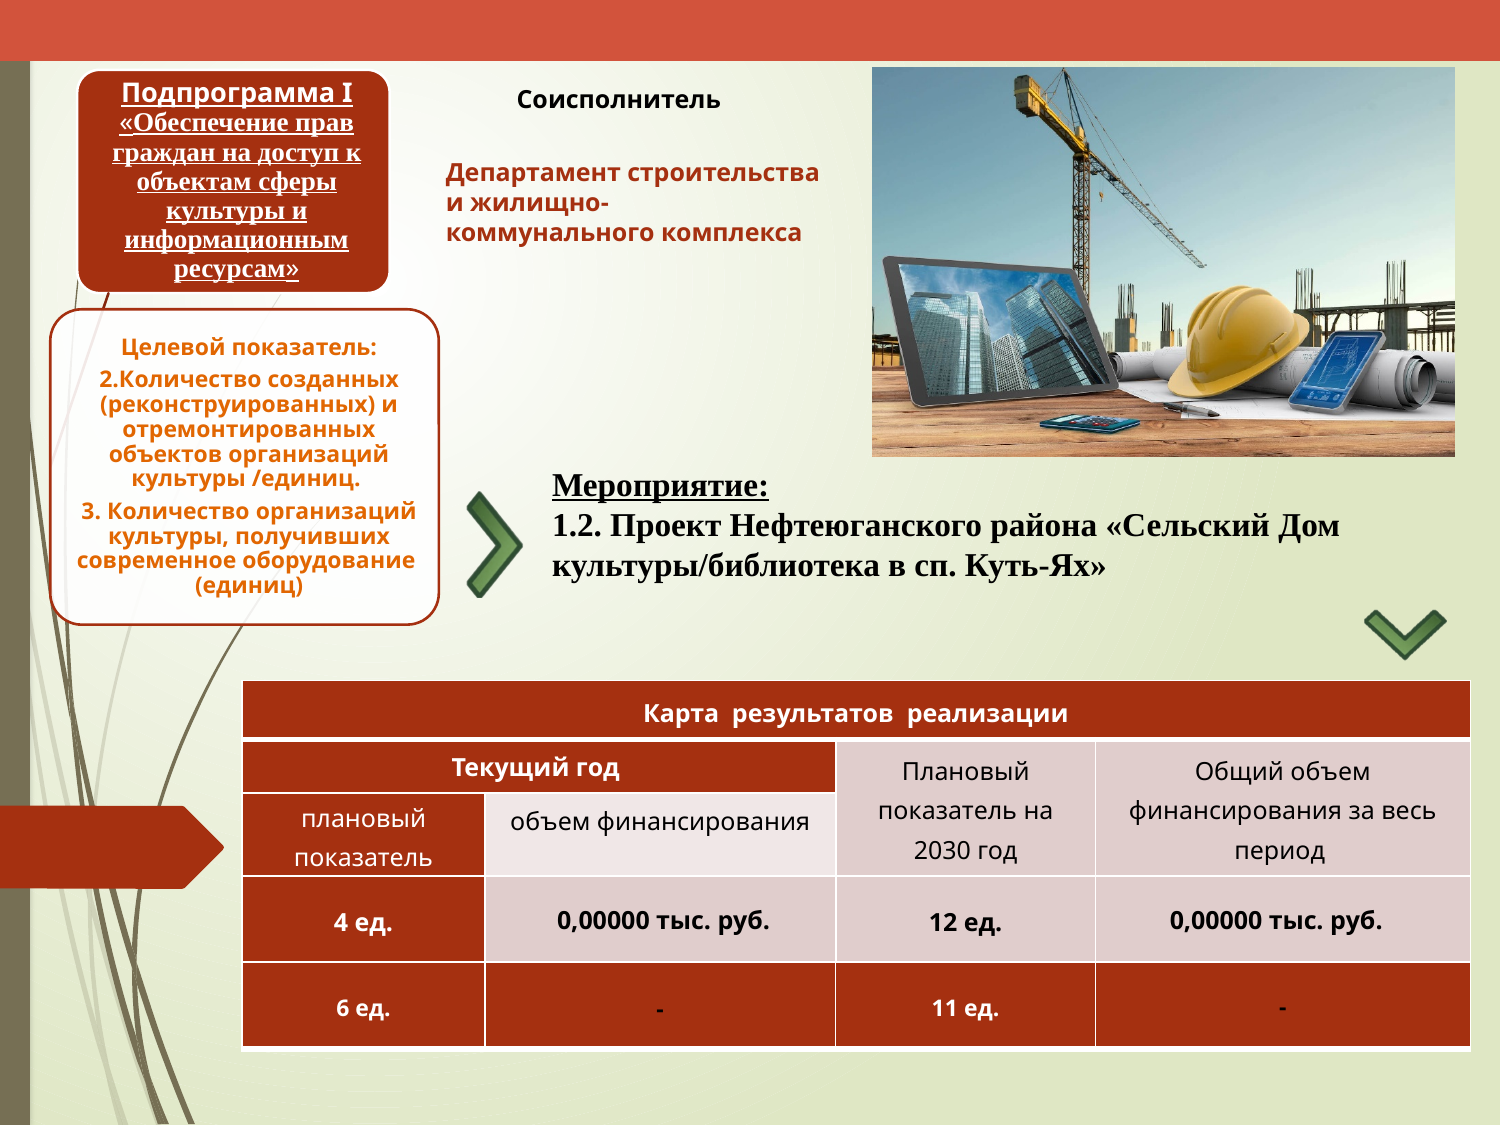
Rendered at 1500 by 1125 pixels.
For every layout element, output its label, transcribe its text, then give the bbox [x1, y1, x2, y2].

table_cell 0,00000 тыс. руб. [1096, 877, 1470, 961]
table_cell Текущий год [243, 742, 835, 792]
text_box Мероприятие: 1.2. Проект Нефтеюганского района «Сельский Дом культуры/библиотека в сп. Куть-Ях» [537, 456, 1455, 591]
table_header - [486, 963, 835, 1046]
picture [871, 67, 1455, 457]
table_header 11 ед. [836, 963, 1095, 1046]
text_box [0, 68, 467, 634]
table_cell Плановый показатель на 2030 год [837, 742, 1095, 875]
text_box Департамент строительства и жилищно- коммунального комплекса [472, 149, 837, 254]
table_cell объем финансирования [486, 794, 835, 875]
picture [467, 485, 584, 604]
table_cell 0,00000 тыс. руб. [486, 877, 835, 961]
table_cell плановый показатель [243, 794, 484, 875]
table_cell Общий объем финансирования за весь период [1096, 742, 1470, 875]
table_header - [1096, 963, 1470, 1046]
table_cell 12 ед. [837, 877, 1095, 961]
table_cell 4 ед. [243, 877, 484, 961]
text_box Соисполнитель [501, 75, 867, 121]
table_header Карта результатов реализации [243, 681, 1470, 737]
table_header 6 ед. [243, 963, 484, 1046]
picture [0, 0, 1500, 61]
picture [1363, 609, 1448, 717]
